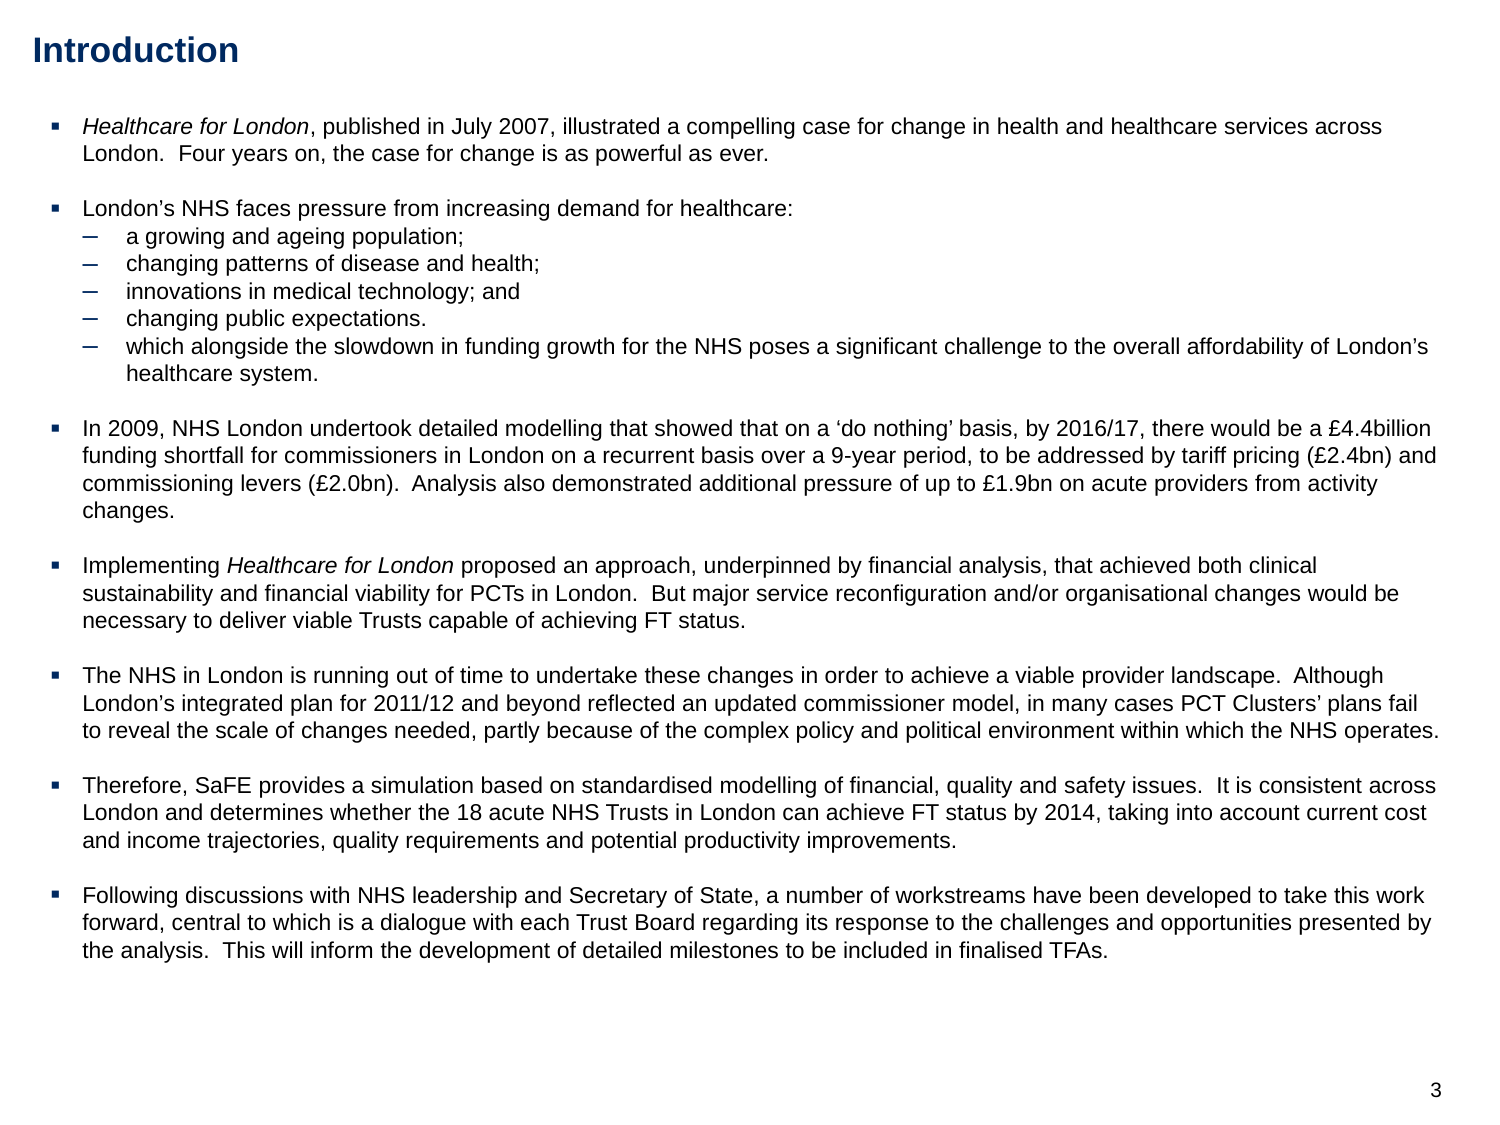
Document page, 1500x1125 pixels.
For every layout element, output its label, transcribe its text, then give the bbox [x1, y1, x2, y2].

slide_number 3 [1430, 1076, 1464, 1103]
text_box Healthcare for London, published in July 2007, illustrated a compelling case for change in health and healthcare services across London. Four years on, the case for change is as powerful as ever. London’s NHS faces pressure from increasing demand for healthcare: a growing and ageing population; changing patterns of disease and health; innovations in medical technology; and changing public expectations. which alongside the slowdown in funding growth for the NHS poses a significant challenge to the overall affordability of London’s healthcare system. In 2009, NHS London undertook detailed modelling that showed that on a ‘do nothing’ basis, by 2016/17, there would be a £4.4billion funding shortfall for commissioners in London on a recurrent basis over a 9-year period, to be addressed by tariff pricing (£2.4bn) and commissioning levers (£2.0bn). Analysis also demonstrated additional pressure of up to £1.9bn on acute providers from activity changes. Implementing Healthcare for London proposed an approach, underpinned by financial analysis, that achieved both clinical sustainability and financial viability for PCTs in London. But major service reconfiguration and/or organisational changes would be necessary to deliver viable Trusts capable of achieving FT status. The NHS in London is running out of time to undertake these changes in order to achieve a viable provider landscape. Although London’s integrated plan for 2011/12 and beyond reflected an updated commissioner model, in many cases PCT Clusters’ plans fail to reveal the scale of changes needed, partly because of the complex policy and political environment within which the NHS operates. Therefore, SaFE provides a simulation based on standardised modelling of financial, quality and safety issues. It is consistent across London and determines whether the 18 acute NHS Trusts in London can achieve FT status by 2014, taking into account current cost and income trajectories, quality requirements and potential productivity improvements. Following discussions with NHS leadership and Secretary of State, a number of workstreams have been developed to take this work forward, central to which is a dialogue with each Trust Board regarding its response to the challenges and opportunities presented by the analysis. This will inform the development of detailed milestones to be included in finalised TFAs. [50, 111, 1442, 991]
title Introduction [17, 19, 1403, 79]
